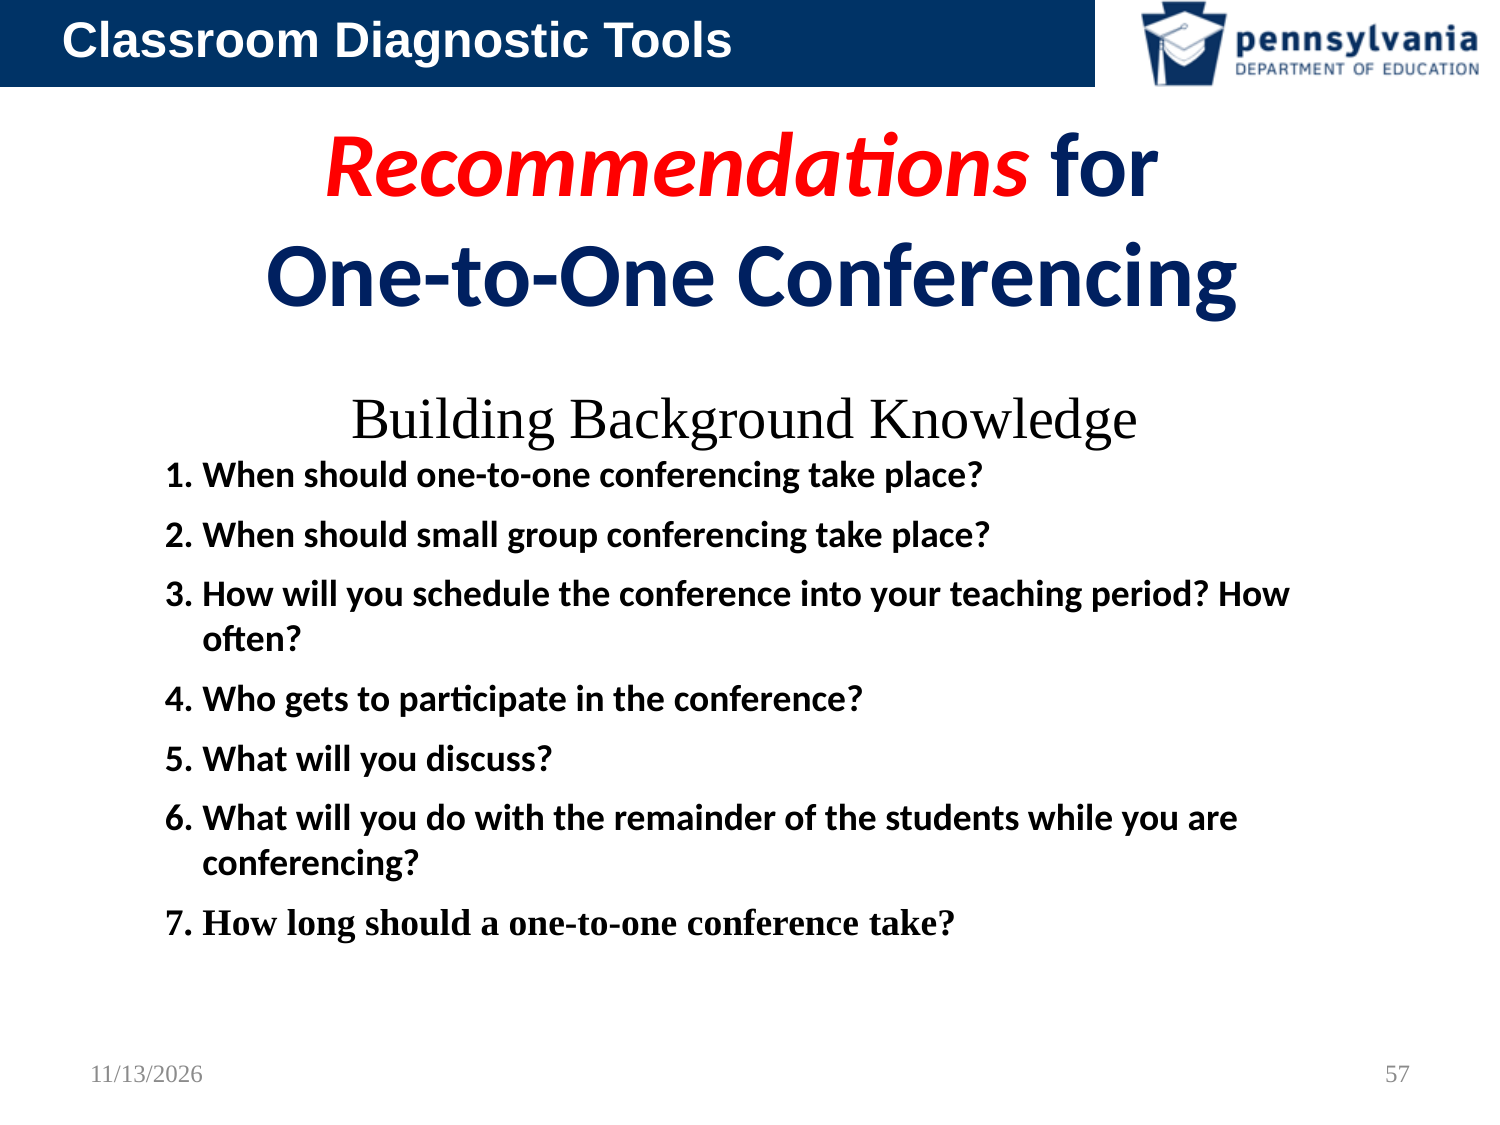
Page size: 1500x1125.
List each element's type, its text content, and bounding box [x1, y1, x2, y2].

title Recommendations for One-to-One Conferencing [77, 124, 1428, 365]
text_box Building Background Knowledge 1. When should one-to-one conferencing take place? 2. When should small group conferencing take place? 3. How will you schedule the conference into your teaching period? How often? 4. Who gets to participate in the conference? 5. What will you discuss? 6. What will you do with the remainder of the students while you are conferencing? 7. How long should a one-to-one conference take? [149, 302, 1340, 951]
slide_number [75, 1042, 425, 1103]
slide_number 57 [1074, 1042, 1425, 1103]
picture [1134, 0, 1485, 90]
